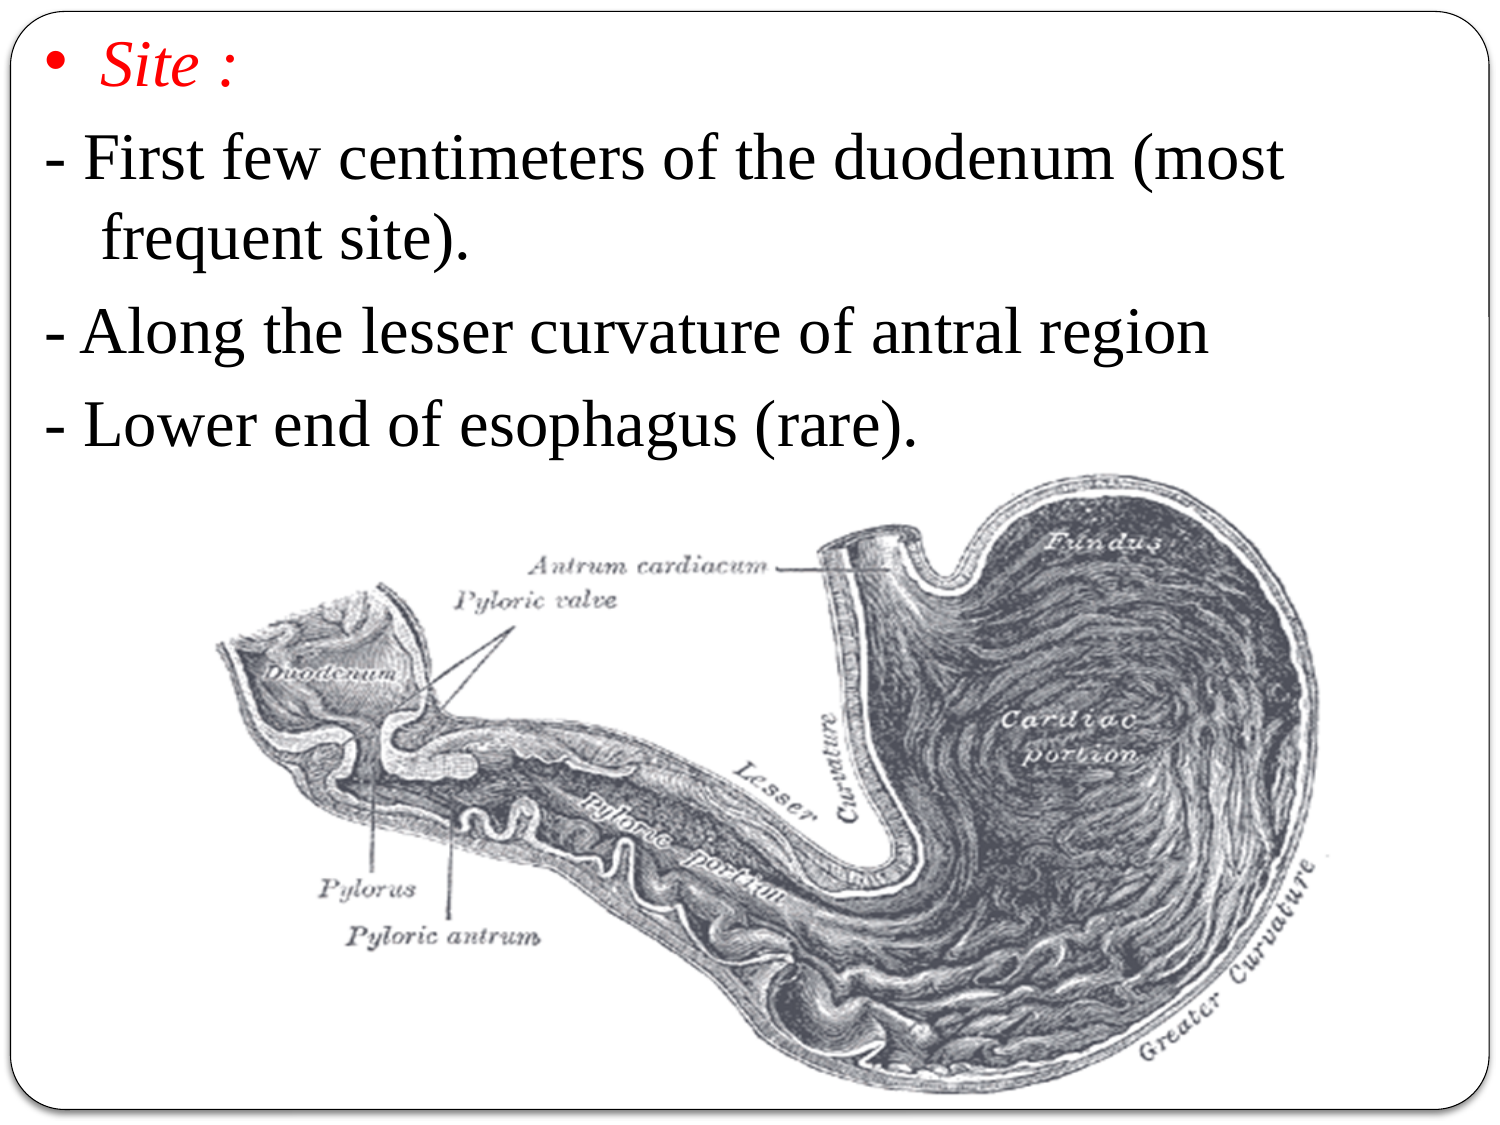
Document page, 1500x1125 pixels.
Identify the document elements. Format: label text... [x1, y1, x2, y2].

text_box Site : - First few centimeters of the duodenum (most frequent site). - Along the lesser curvature of antral region - Lower end of esophagus (rare). [29, 12, 1500, 467]
picture [191, 455, 1338, 1102]
